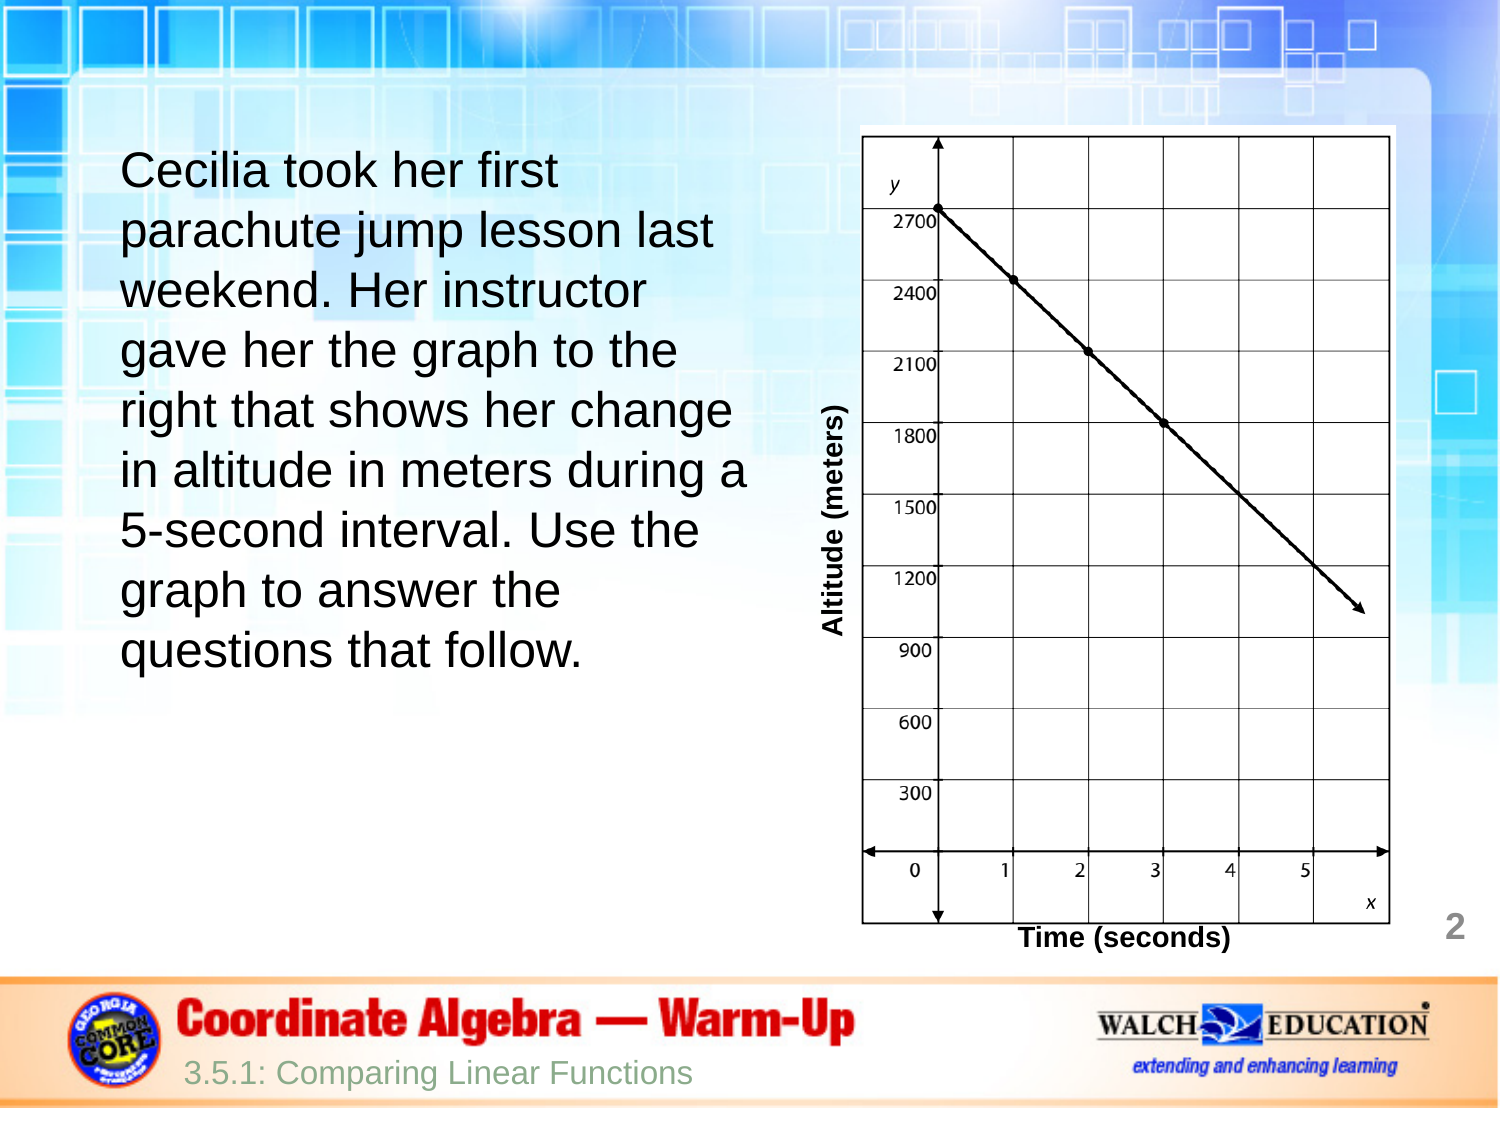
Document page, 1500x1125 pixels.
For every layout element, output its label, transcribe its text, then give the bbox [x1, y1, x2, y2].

text_box Cecilia took her first parachute jump lesson last weekend. Her instructor gave her the graph to the right that shows her change in altitude in meters during a 5-second interval. Use the graph to answer the questions that follow. [105, 130, 779, 949]
picture [0, 0, 1500, 1108]
text_box Time (seconds) [856, 932, 1393, 961]
footer 3.5.1: Comparing Linear Functions [168, 1048, 1067, 1094]
text_box Altitude (meters) [805, 130, 854, 913]
slide_number 2 [1393, 901, 1481, 949]
